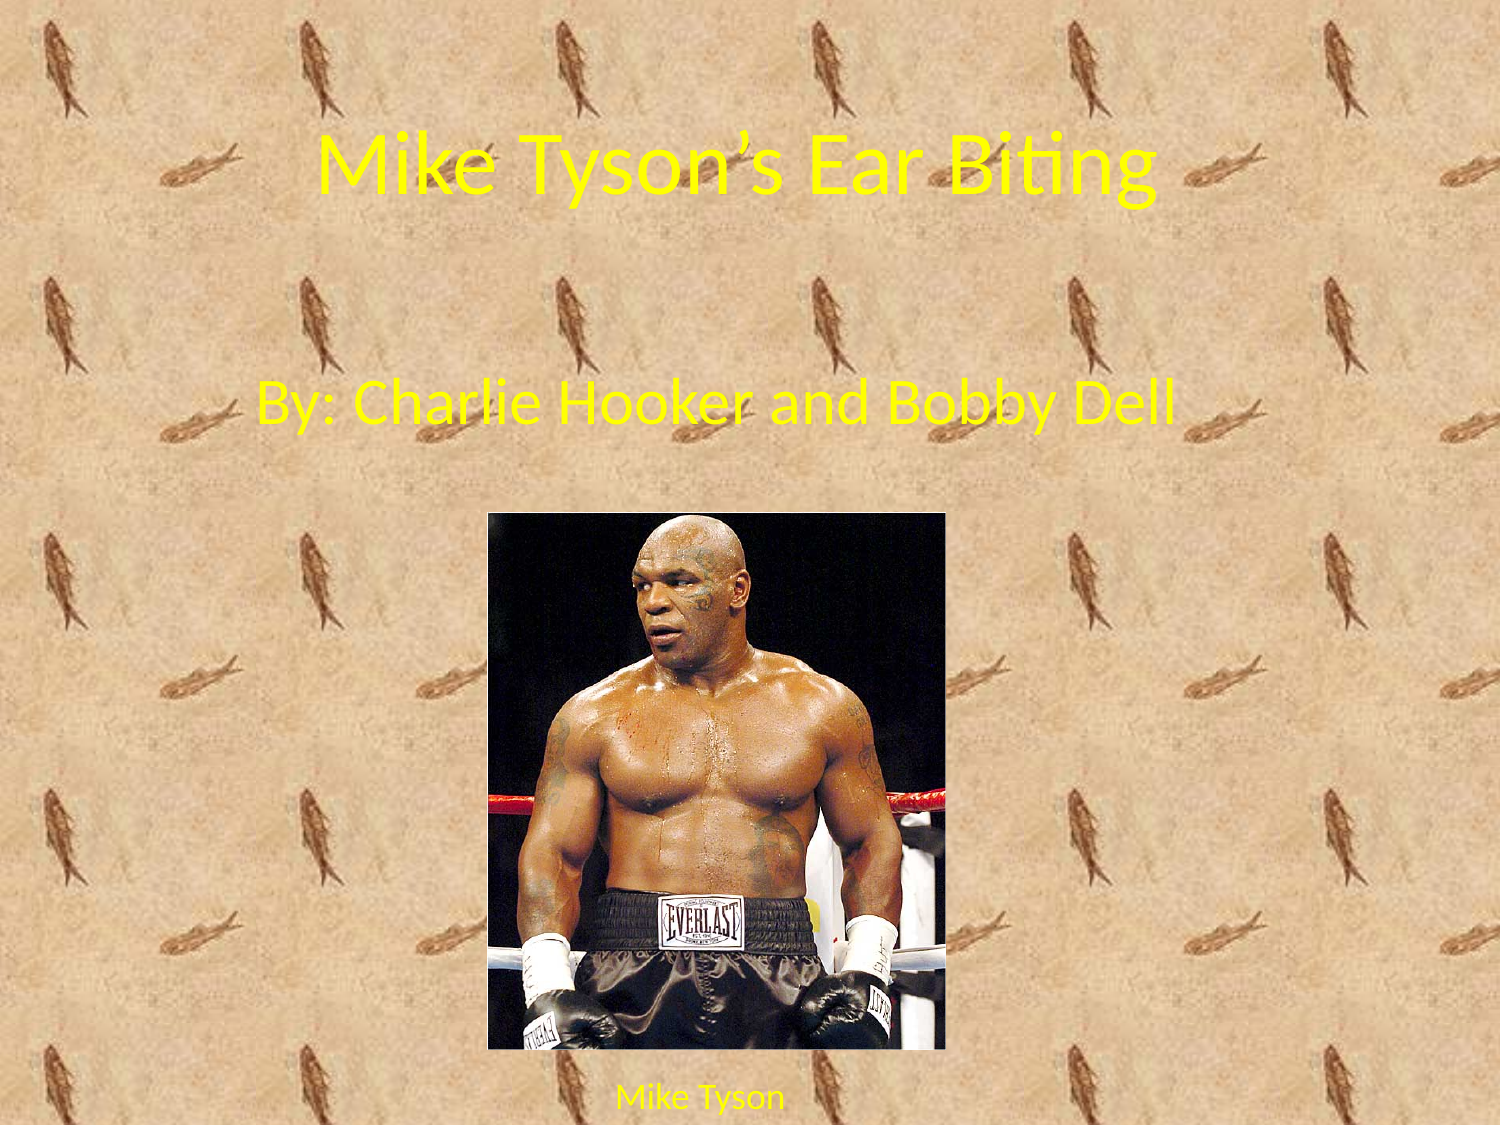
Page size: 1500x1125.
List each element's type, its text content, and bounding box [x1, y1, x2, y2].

text_box Mike Tyson [599, 1064, 975, 1125]
subtitle By: Charlie Hooker and Bobby Dell [191, 350, 1242, 638]
picture [0, 0, 1500, 1125]
title Mike Tyson’s Ear Biting [99, 37, 1375, 279]
